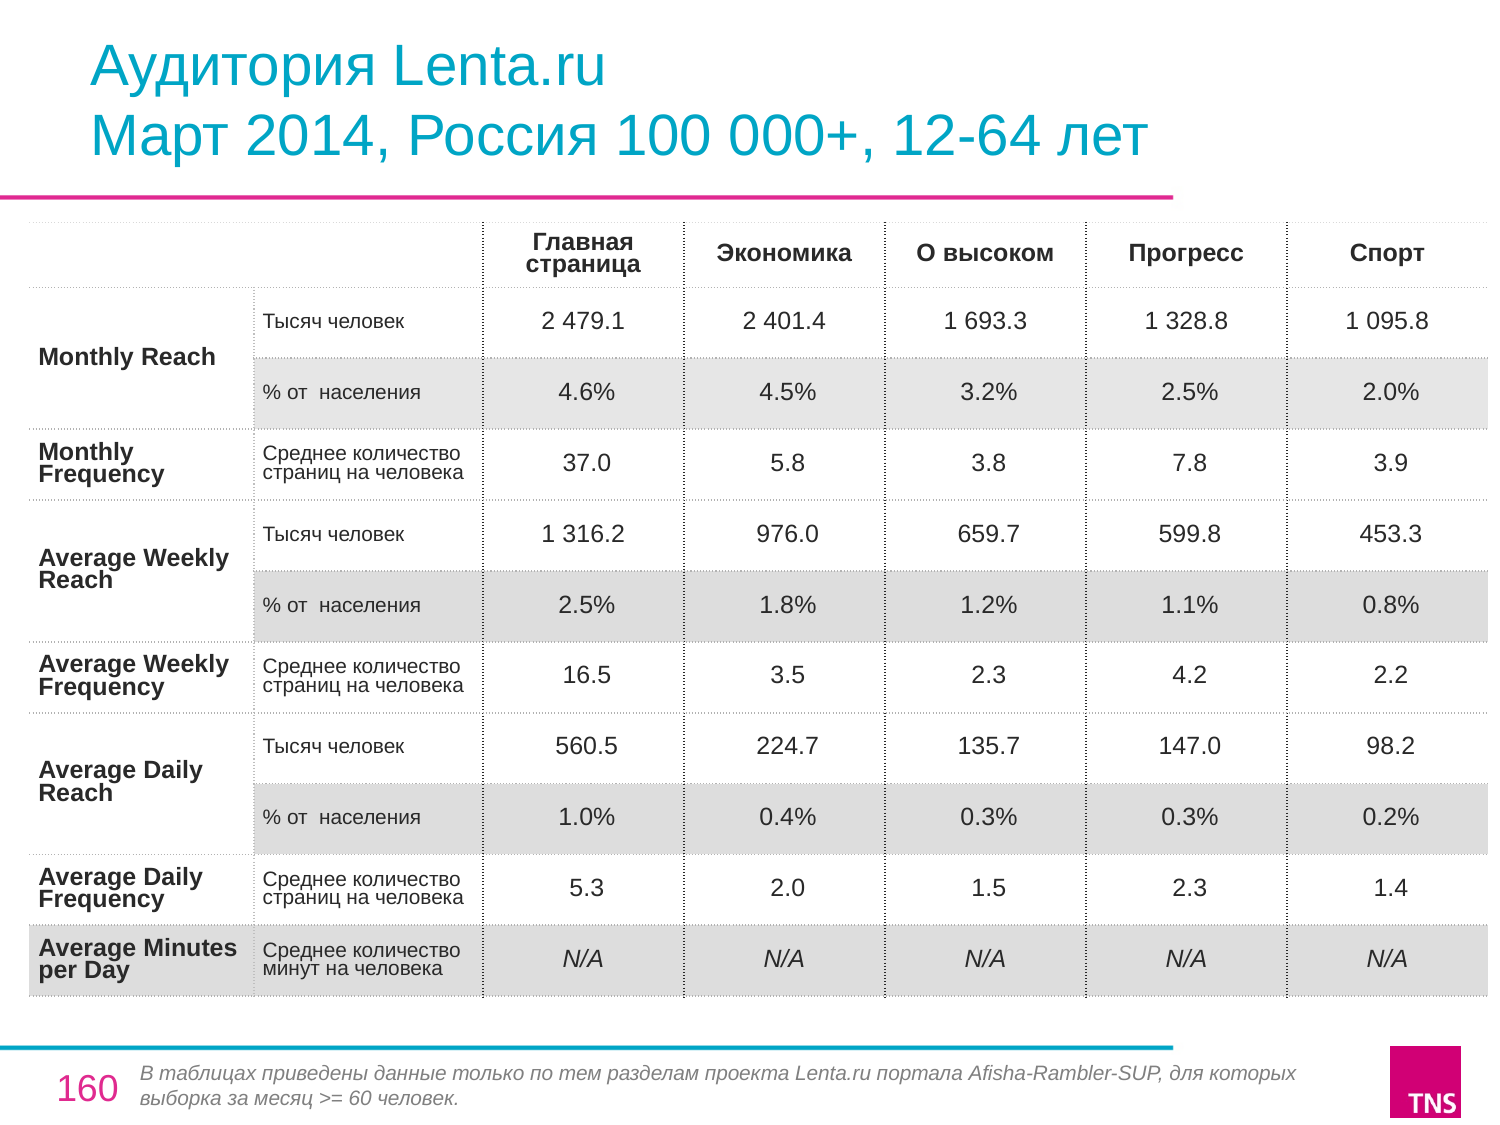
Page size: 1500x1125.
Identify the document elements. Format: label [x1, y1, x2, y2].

table_cell [29, 287, 1488, 996]
slide_number [40, 1055, 392, 1125]
table_header [29, 223, 1488, 287]
text_box [125, 1052, 1388, 1117]
picture [0, 0, 1500, 1125]
title [74, 8, 1476, 187]
